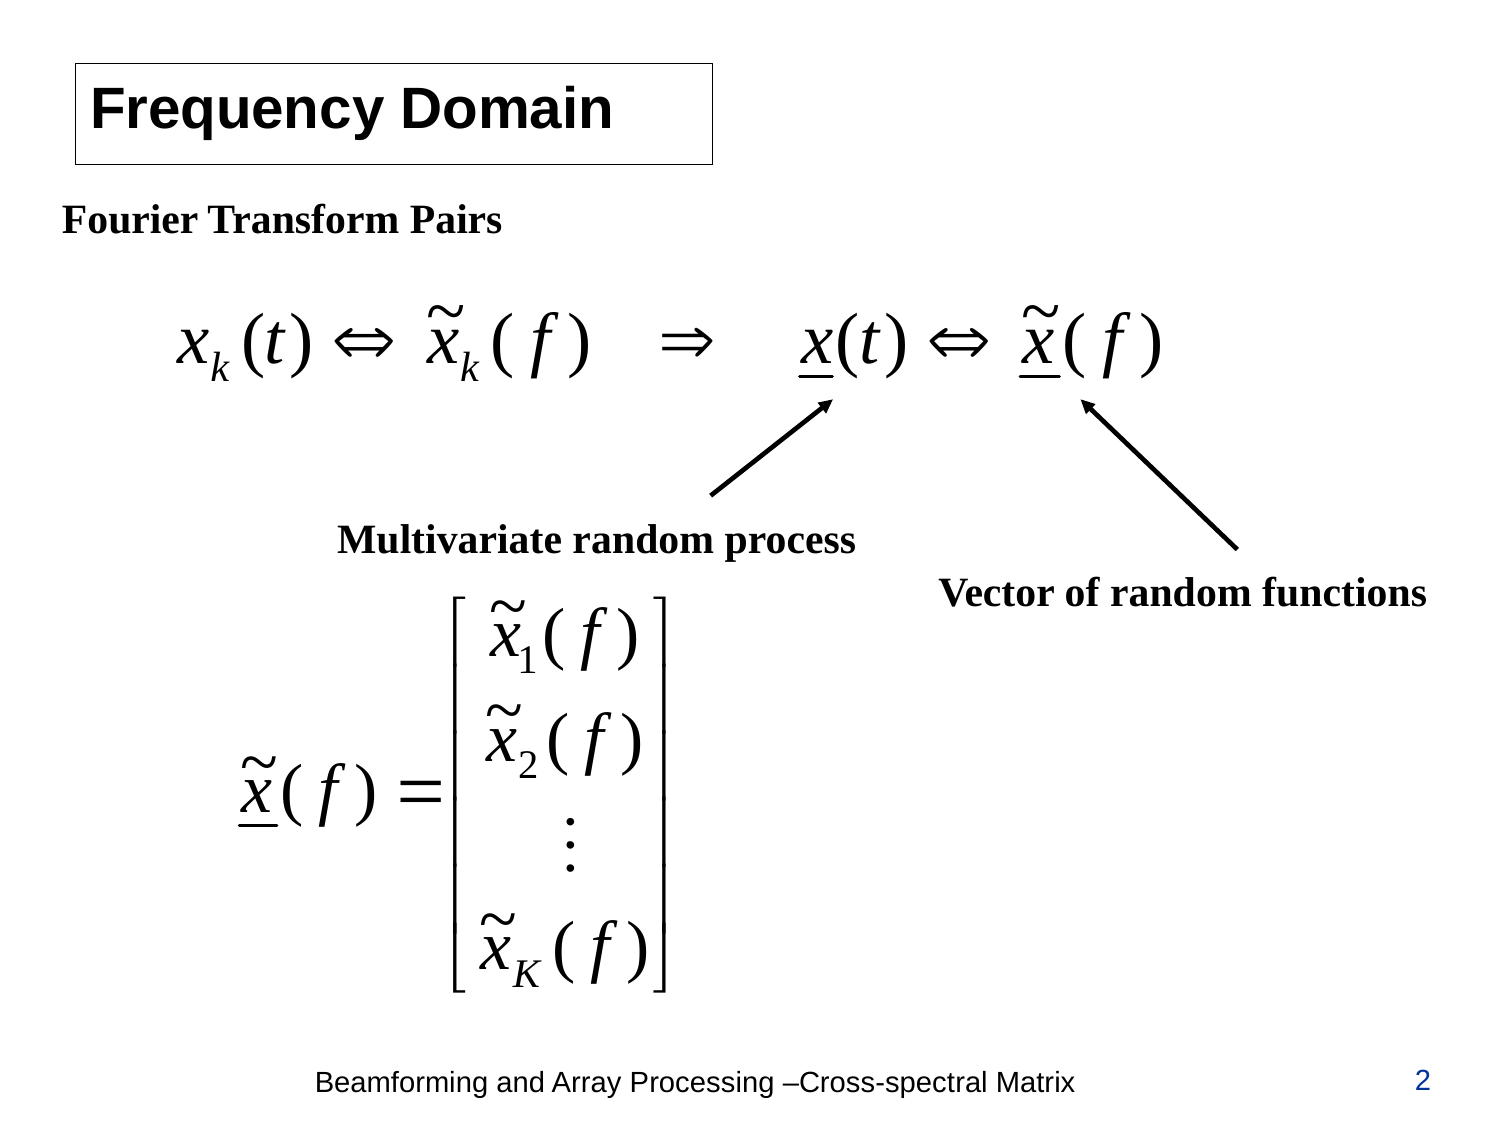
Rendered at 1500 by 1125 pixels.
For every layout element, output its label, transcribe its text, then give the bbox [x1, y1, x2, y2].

title Frequency Domain [75, 63, 713, 165]
text_box [712, 408, 829, 495]
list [163, 290, 1178, 400]
slide_number 2 [1207, 1055, 1447, 1102]
text_box [1083, 408, 1236, 548]
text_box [227, 580, 693, 1011]
text_box Fourier Transform Pairs [47, 174, 598, 262]
text_box Vector of random functions [923, 547, 1475, 635]
text_box Multivariate random process [322, 494, 873, 581]
